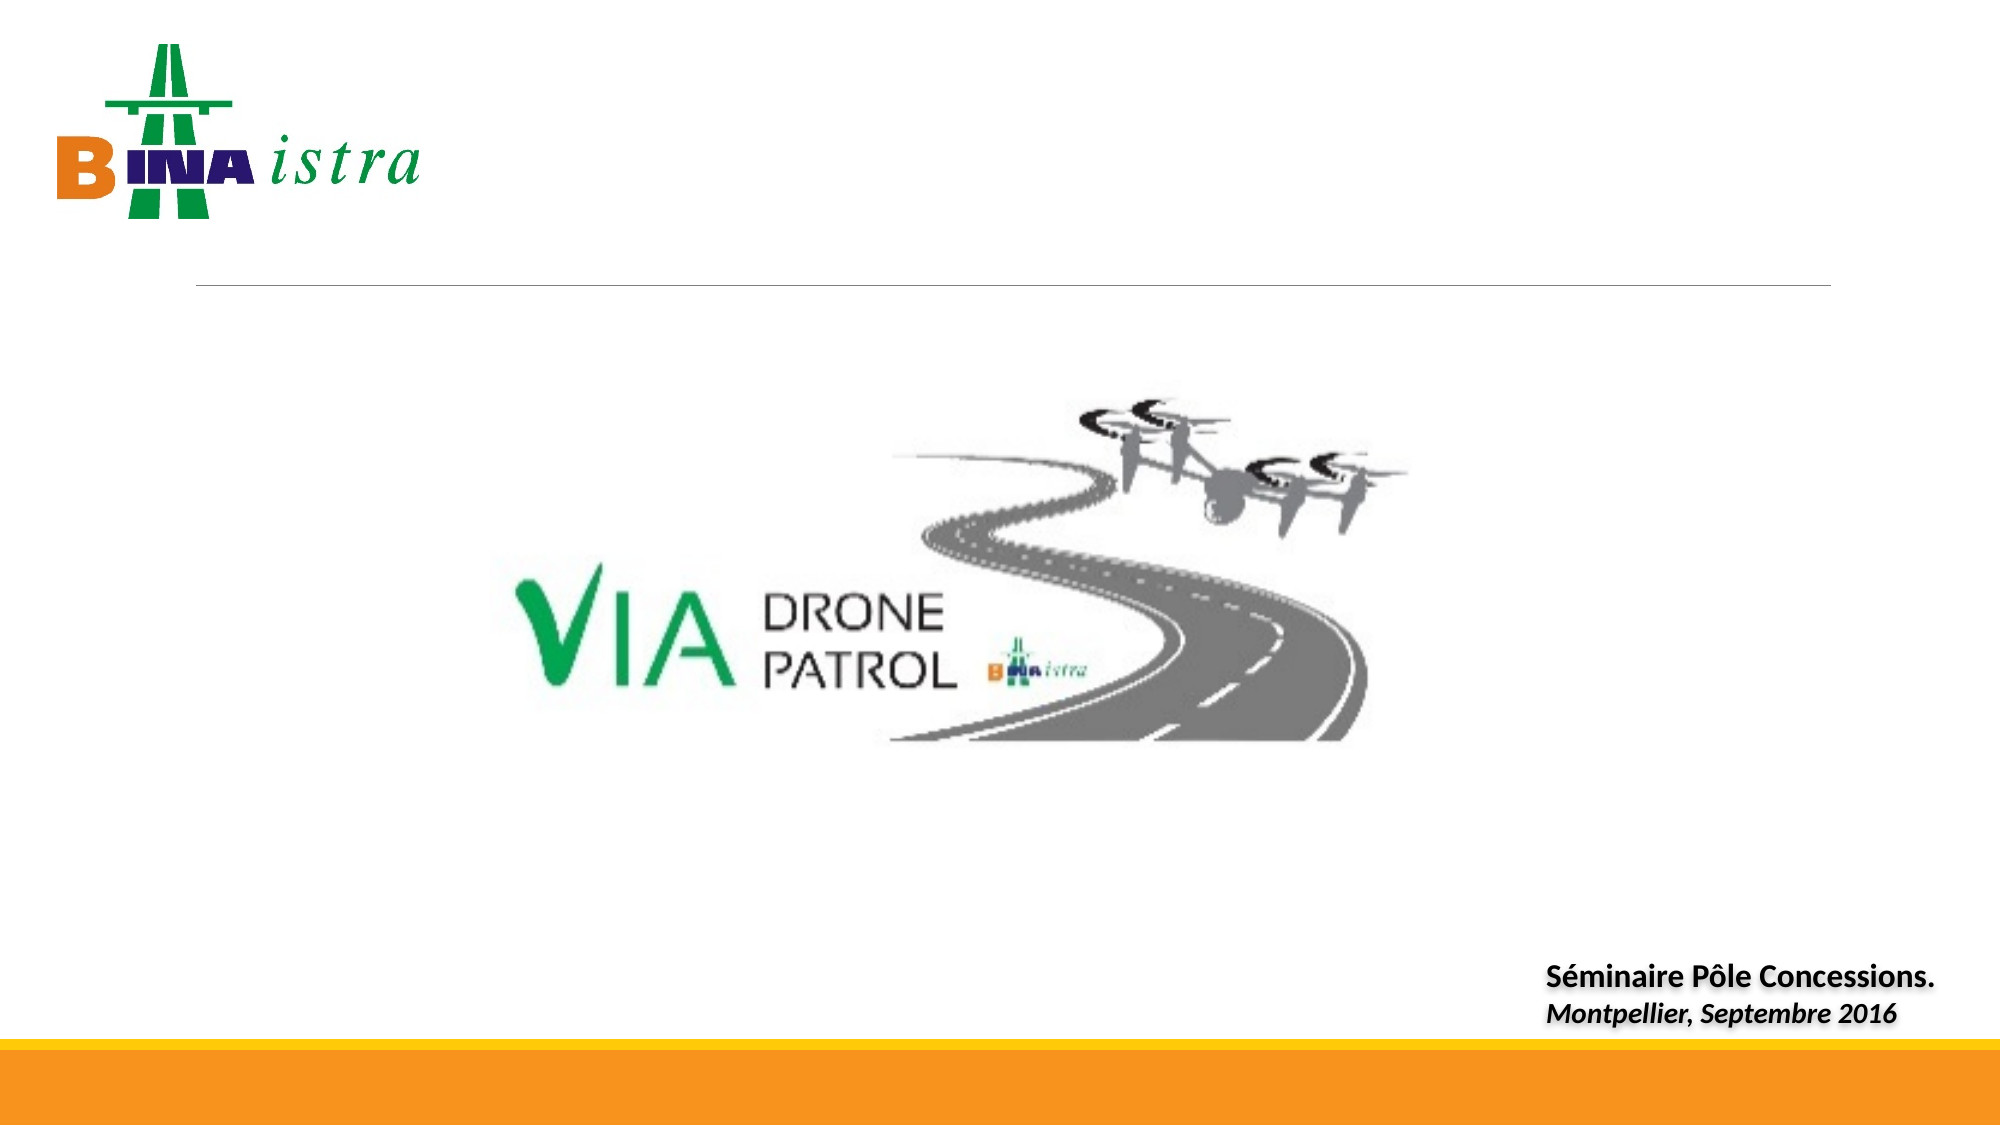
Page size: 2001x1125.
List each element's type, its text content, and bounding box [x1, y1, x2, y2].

picture [56, 44, 419, 220]
picture [490, 362, 1434, 761]
text_box Séminaire Pôle Concessions. Montpellier, Septembre 2016 [1531, 962, 1957, 1021]
